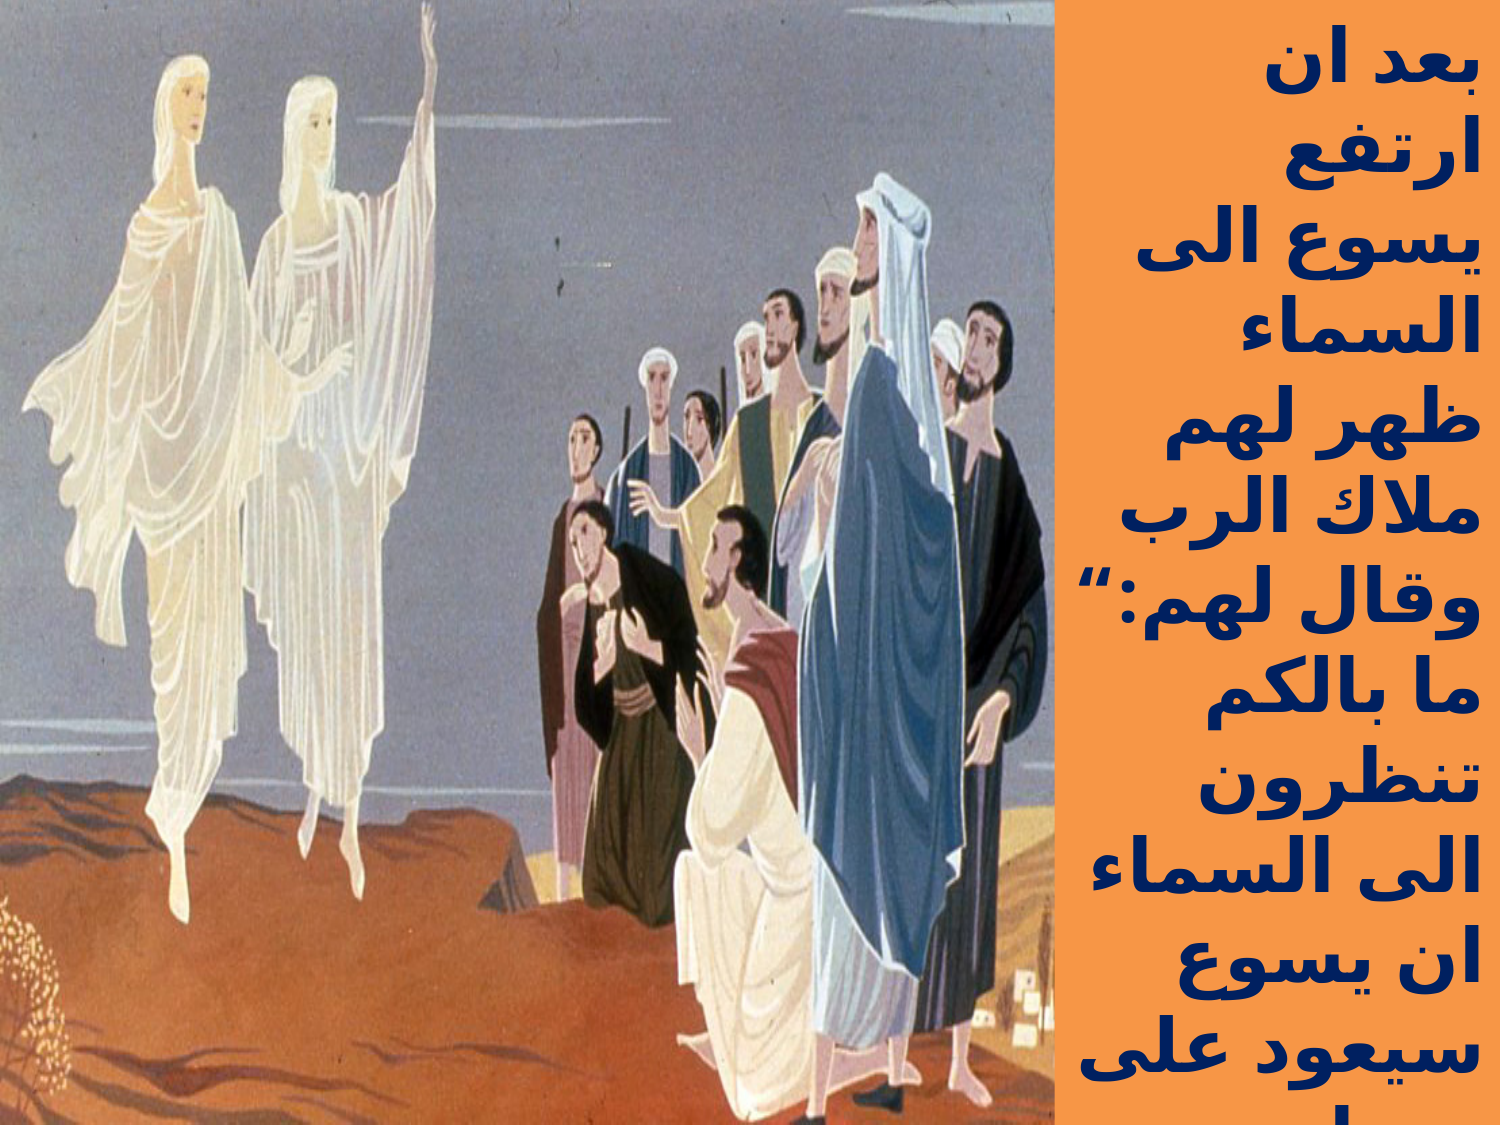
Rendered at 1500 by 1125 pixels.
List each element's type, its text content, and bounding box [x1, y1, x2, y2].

picture [0, 0, 1055, 1125]
text_box بعد ان ارتفع يسوع الى السماء ظهر لهم ملاك الرب وقال لهم:“ ما بالكم تنظرون الى السماء ان يسوع سيعود على سحاب السماء في مجده , فرجعوا الى اورشليم فرحين [1056, 0, 1500, 1125]
